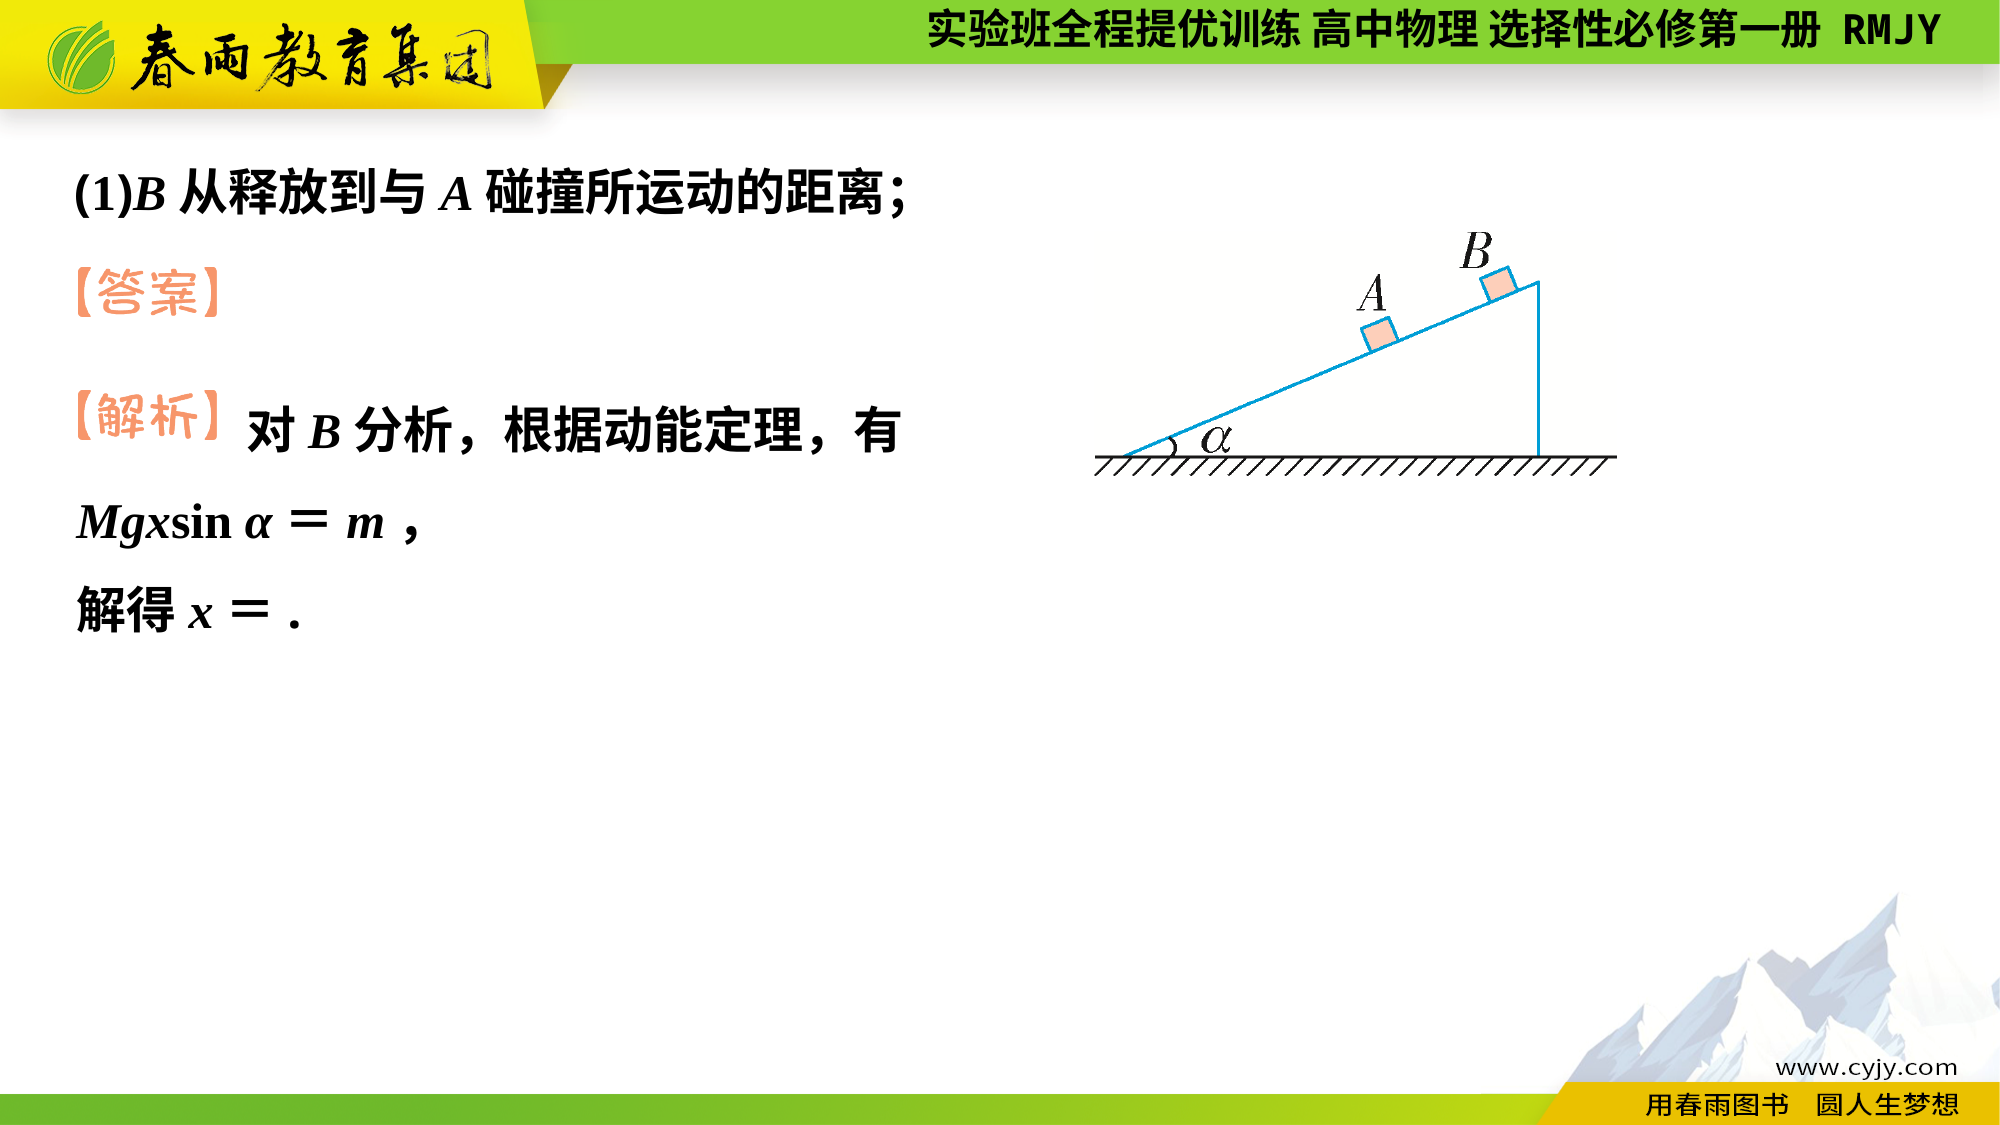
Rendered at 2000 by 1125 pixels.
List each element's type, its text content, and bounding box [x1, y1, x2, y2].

picture [0, 0, 2000, 1125]
list (1)B从释放到与A碰撞所运动的距离； [59, 122, 1944, 217]
